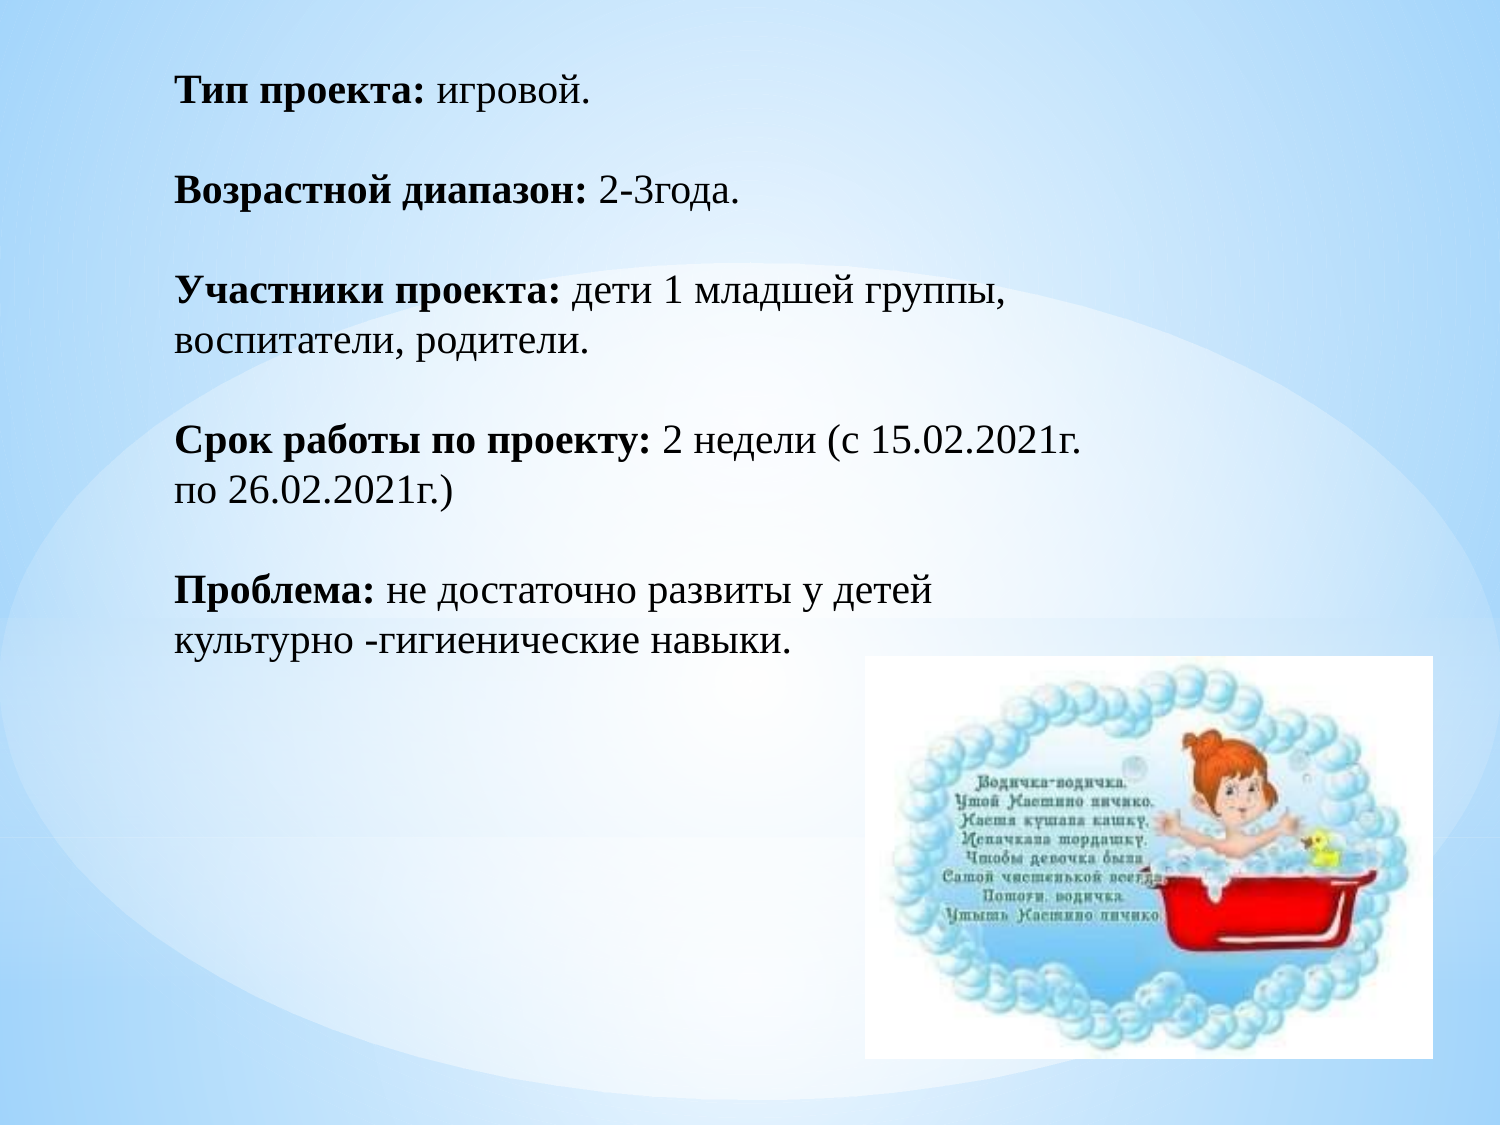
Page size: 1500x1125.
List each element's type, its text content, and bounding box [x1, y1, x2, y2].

text_box Тип проекта: игровой. Возрастной диапазон: 2-3года. Участники проекта: дети 1 младшей группы, воспитатели, родители. Срок работы по проекту: 2 недели (с 15.02.2021г. по 26.02.2021г.) Проблема: не достаточно развиты у детей культурно -гигиенические навыки. [159, 54, 1119, 670]
picture [865, 656, 1433, 1059]
